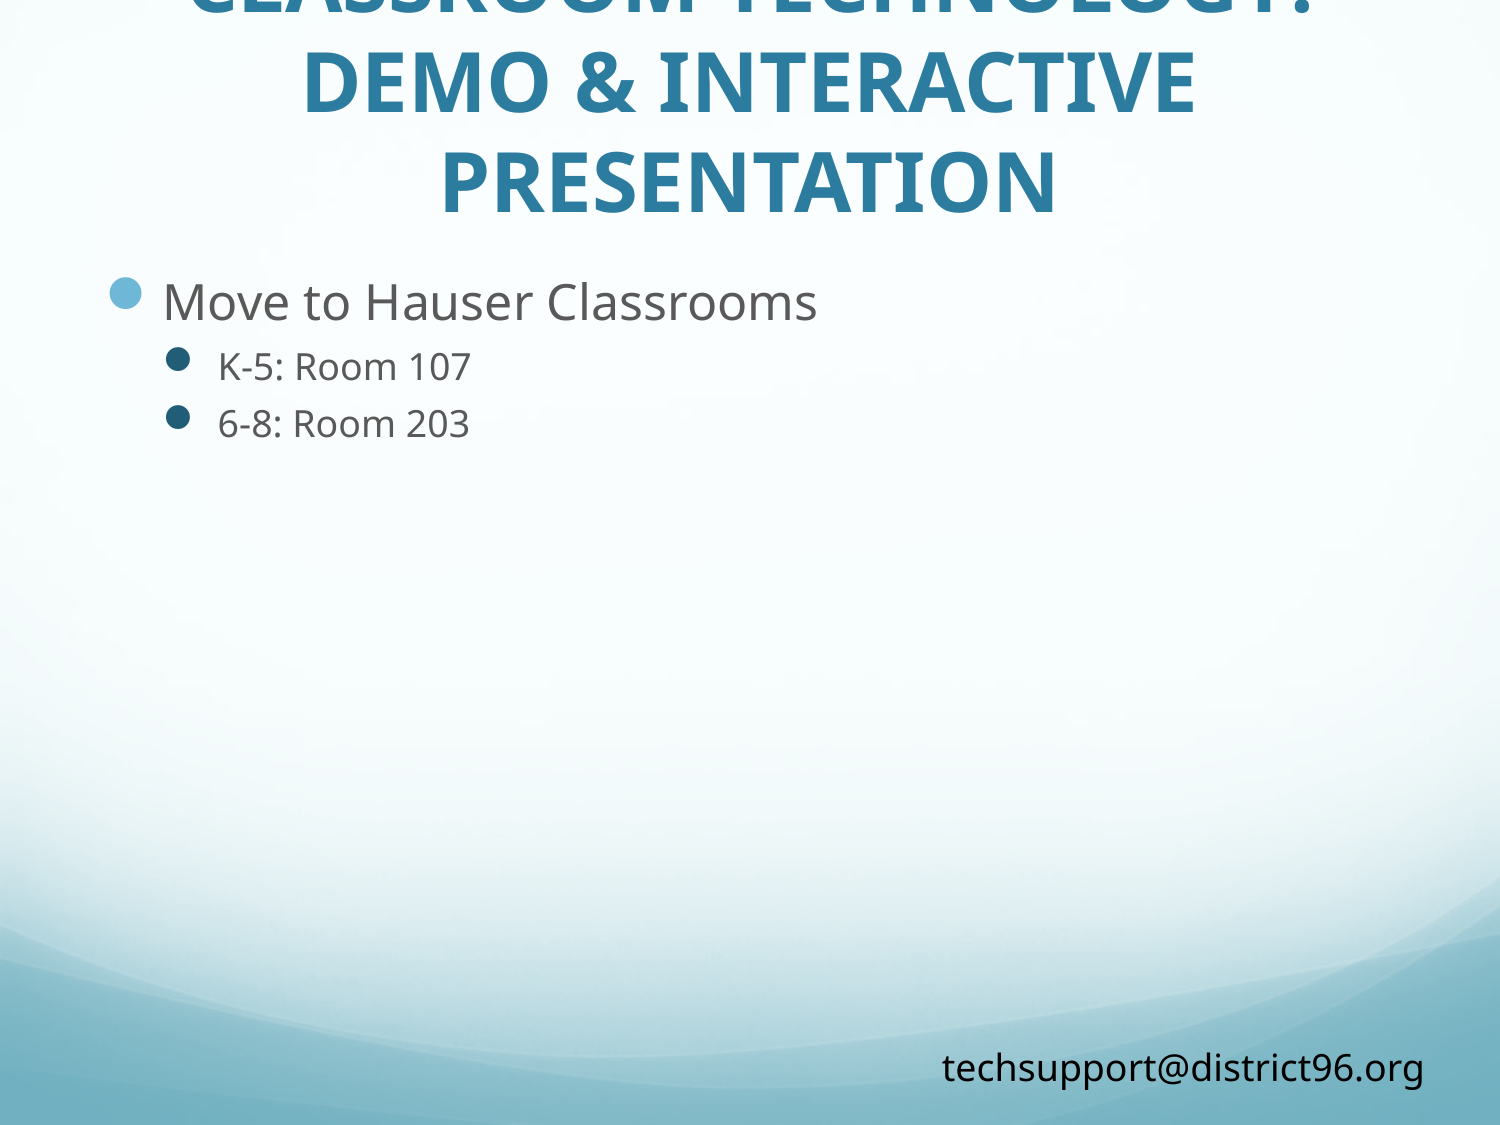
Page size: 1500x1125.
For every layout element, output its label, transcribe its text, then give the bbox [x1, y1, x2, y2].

title Classroom Technology: Demo & Interactive Presentation [90, 17, 1410, 237]
list Move to Hauser Classrooms K-5: Room 107 6-8: Room 203 [90, 262, 1410, 975]
text_box techsupport@district96.org [927, 1036, 1452, 1097]
